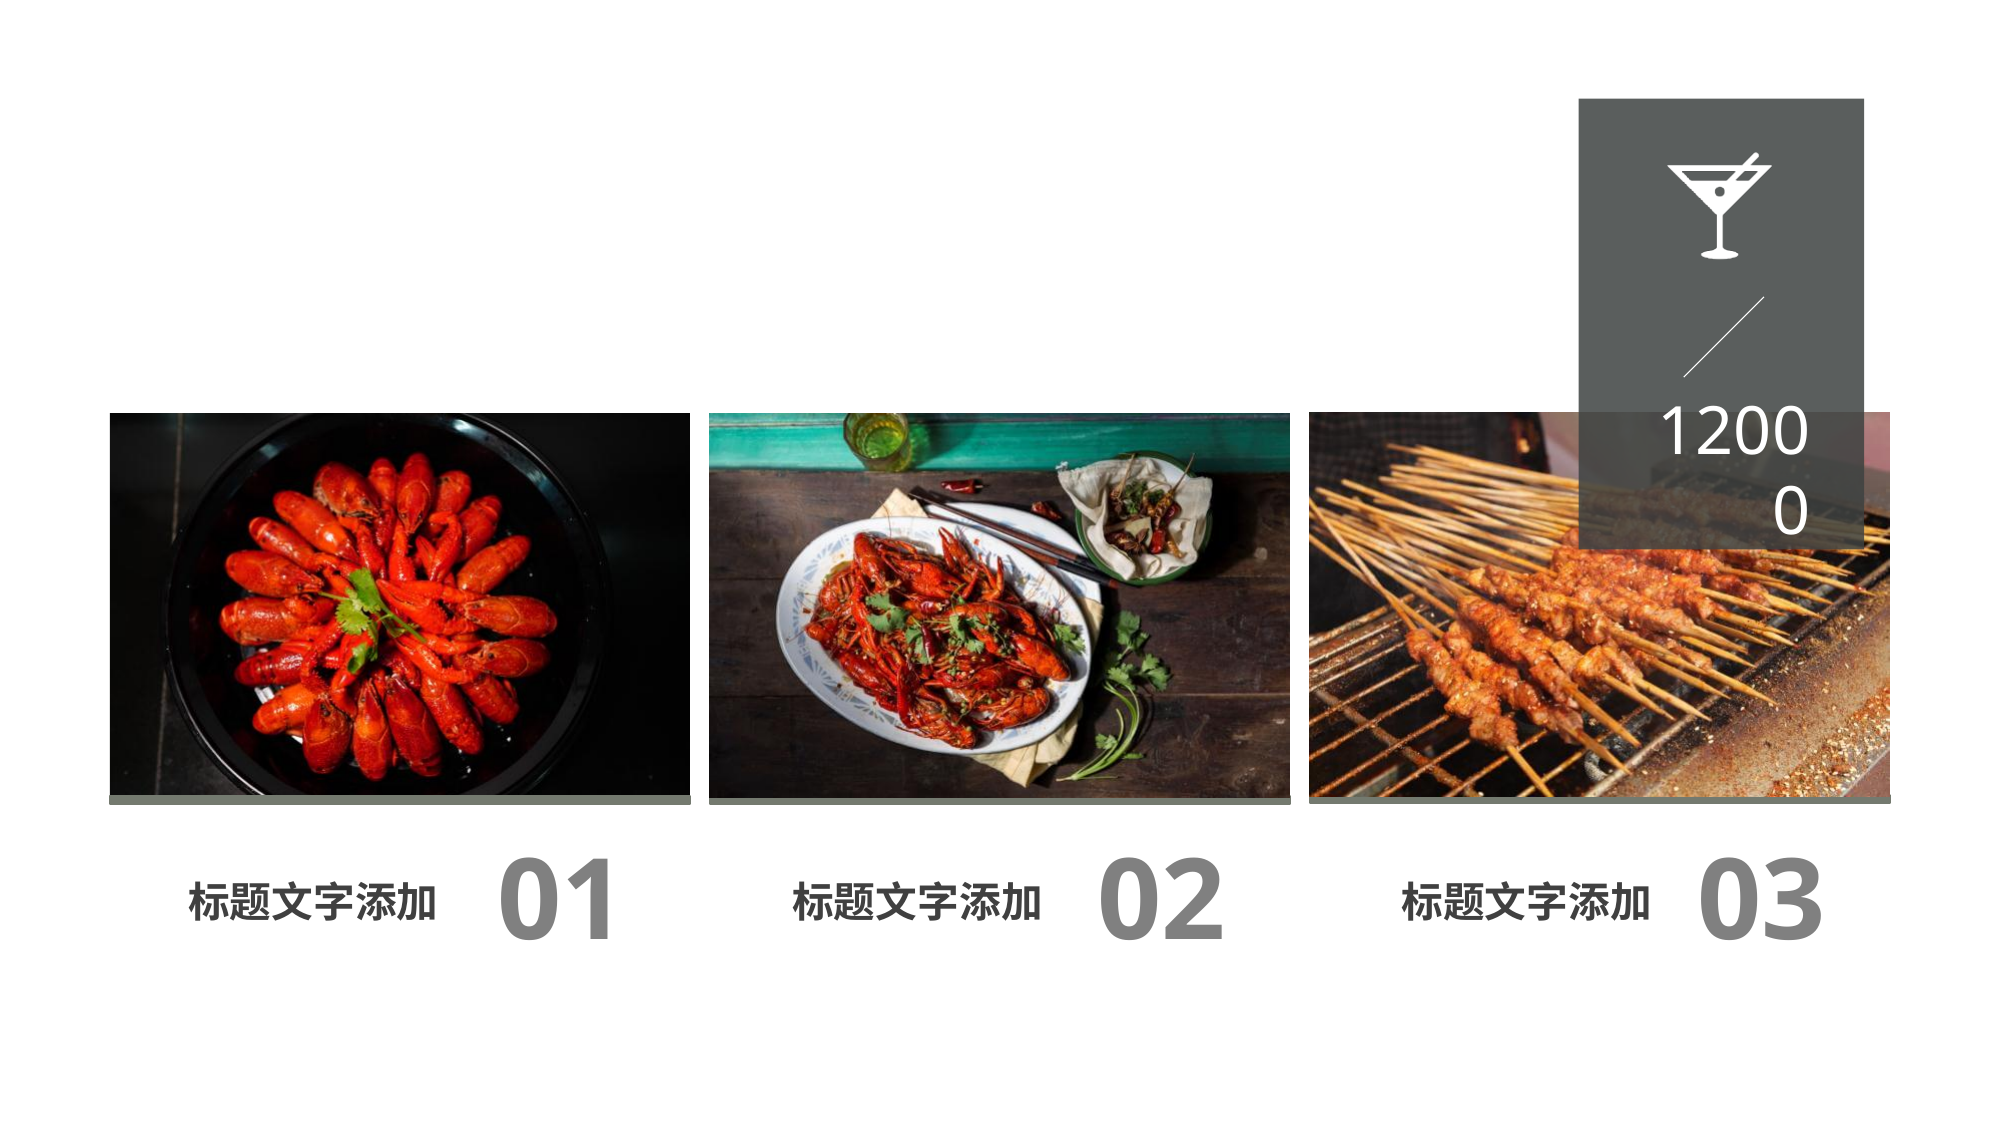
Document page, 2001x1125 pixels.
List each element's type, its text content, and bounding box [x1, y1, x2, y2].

text_box [109, 795, 691, 805]
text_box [1683, 296, 1765, 378]
text_box 标题文字添加 [748, 867, 1087, 933]
text_box [1309, 794, 1891, 804]
picture [709, 413, 1290, 798]
text_box 12000 [1622, 380, 1826, 412]
text_box 02 [1081, 812, 1243, 976]
text_box [709, 795, 1291, 805]
text_box 03 [1681, 812, 1843, 976]
picture [1309, 412, 1890, 797]
picture [1644, 130, 1795, 281]
text_box [1578, 98, 1865, 412]
text_box 01 [482, 812, 643, 976]
text_box [109, 412, 691, 795]
text_box 标题文字添加 [1357, 867, 1696, 933]
text_box 标题文字添加 [143, 867, 483, 933]
